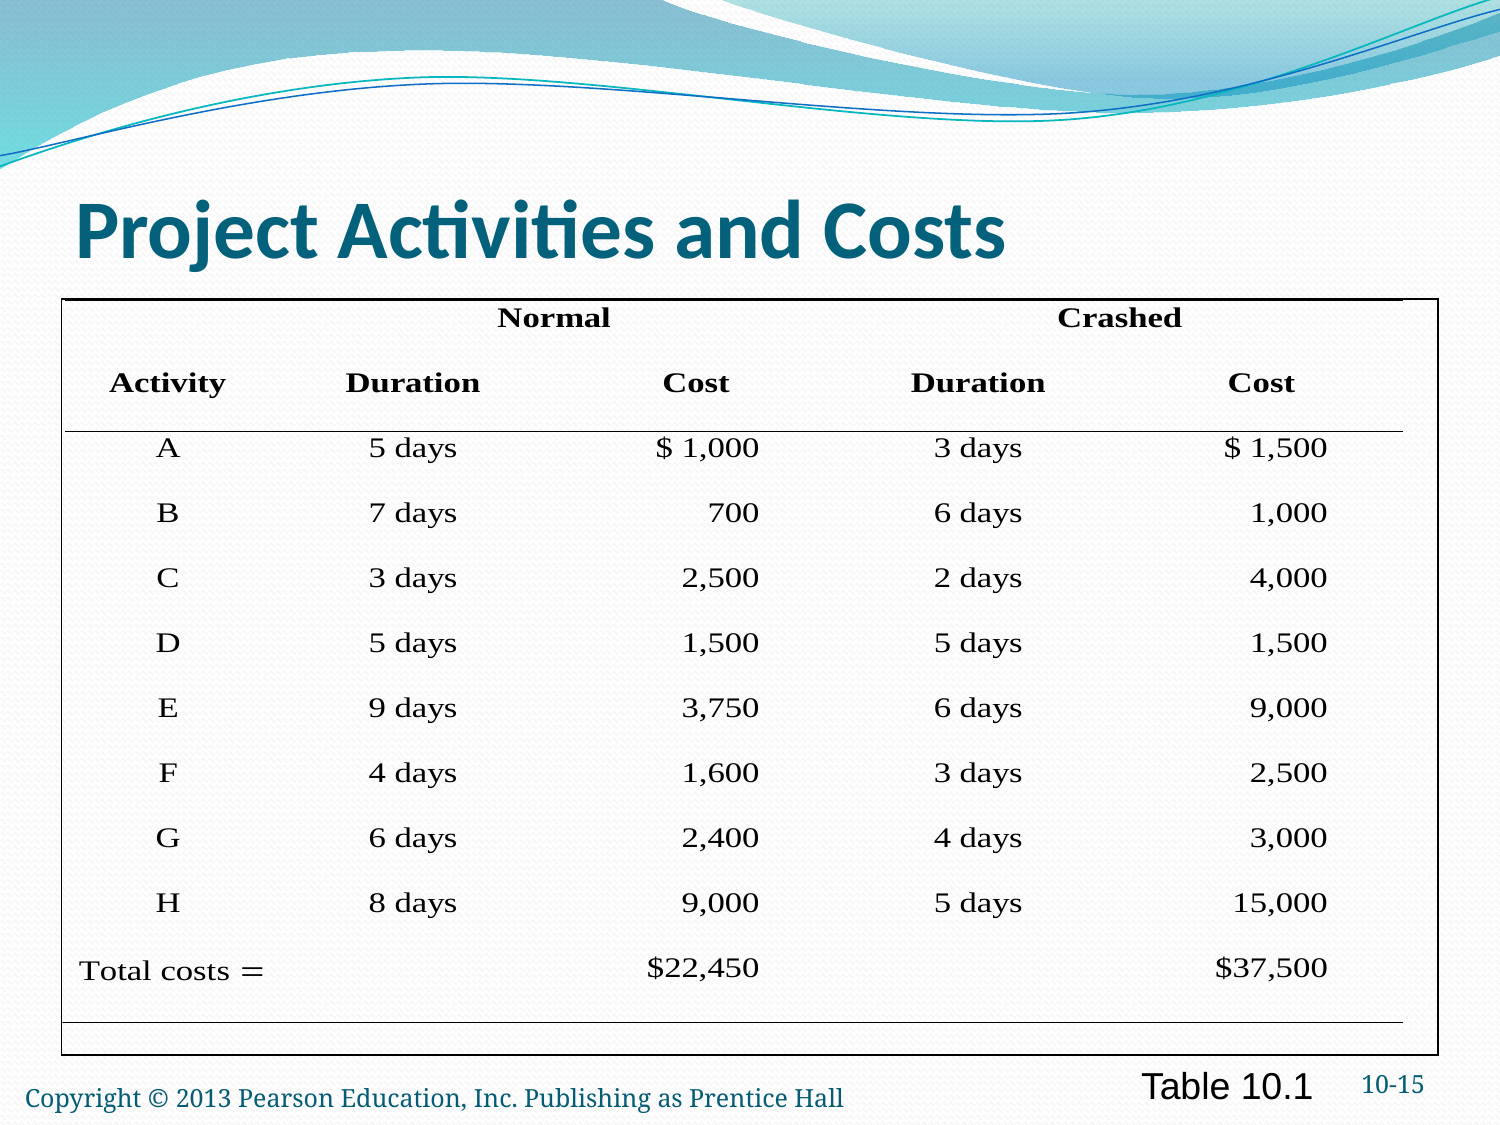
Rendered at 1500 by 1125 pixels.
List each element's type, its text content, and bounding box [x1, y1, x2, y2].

text_box Copyright © 2013 Pearson Education, Inc. Publishing as Prentice Hall [24, 1074, 988, 1113]
title Project Activities and Costs [74, 115, 1438, 276]
picture [62, 299, 1438, 1055]
text_box Table 10.1 [1126, 1068, 1329, 1115]
slide_number 10-15 [1329, 1068, 1425, 1103]
